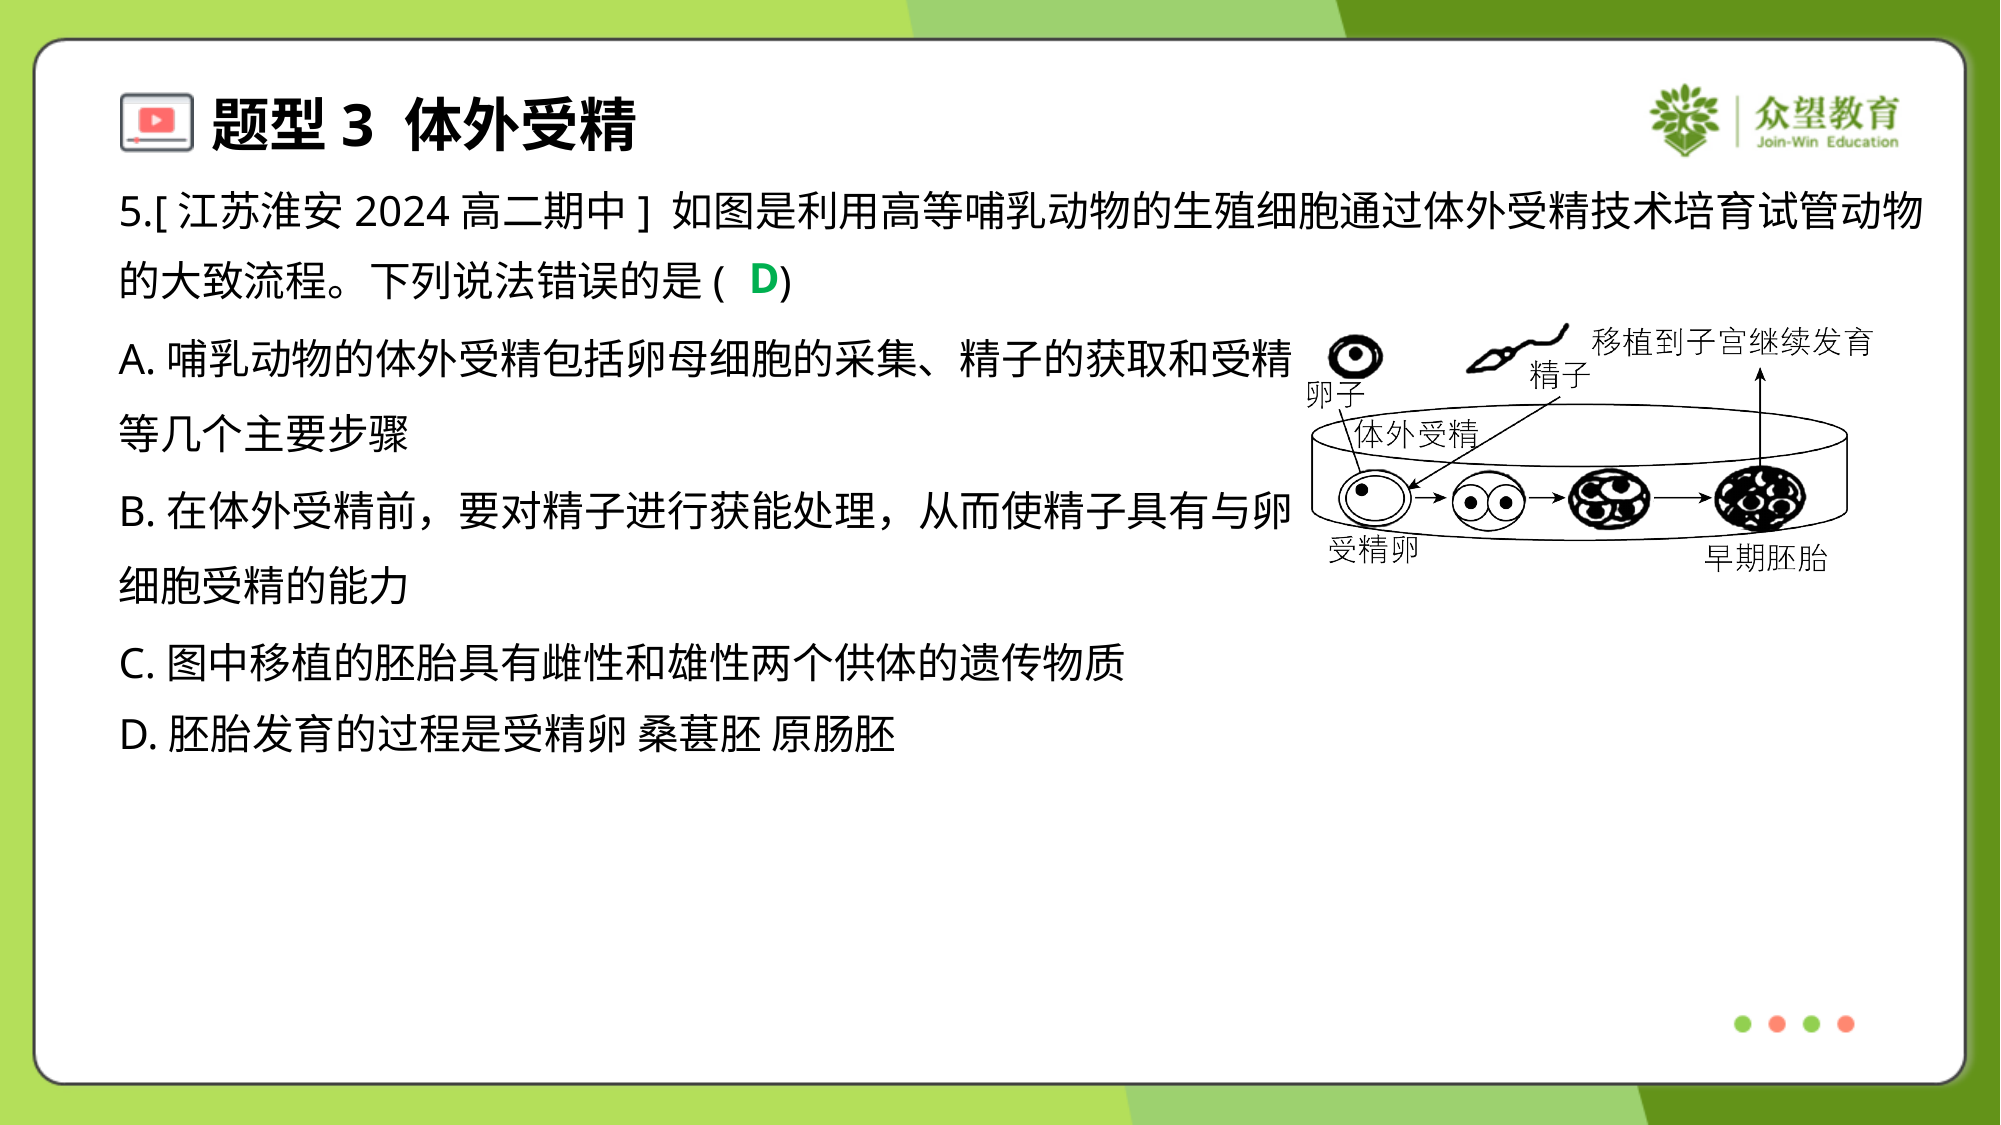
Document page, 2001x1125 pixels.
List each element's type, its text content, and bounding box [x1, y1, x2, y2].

text_box 5.[江苏淮安2024高二期中] 如图是利用高等哺乳动物的生殖细胞通过体外受精技术培育试管动物 的大致流程。下列说法错误的是( ) [118, 159, 1883, 298]
picture [0, 0, 2000, 1125]
text_box D [732, 231, 796, 296]
